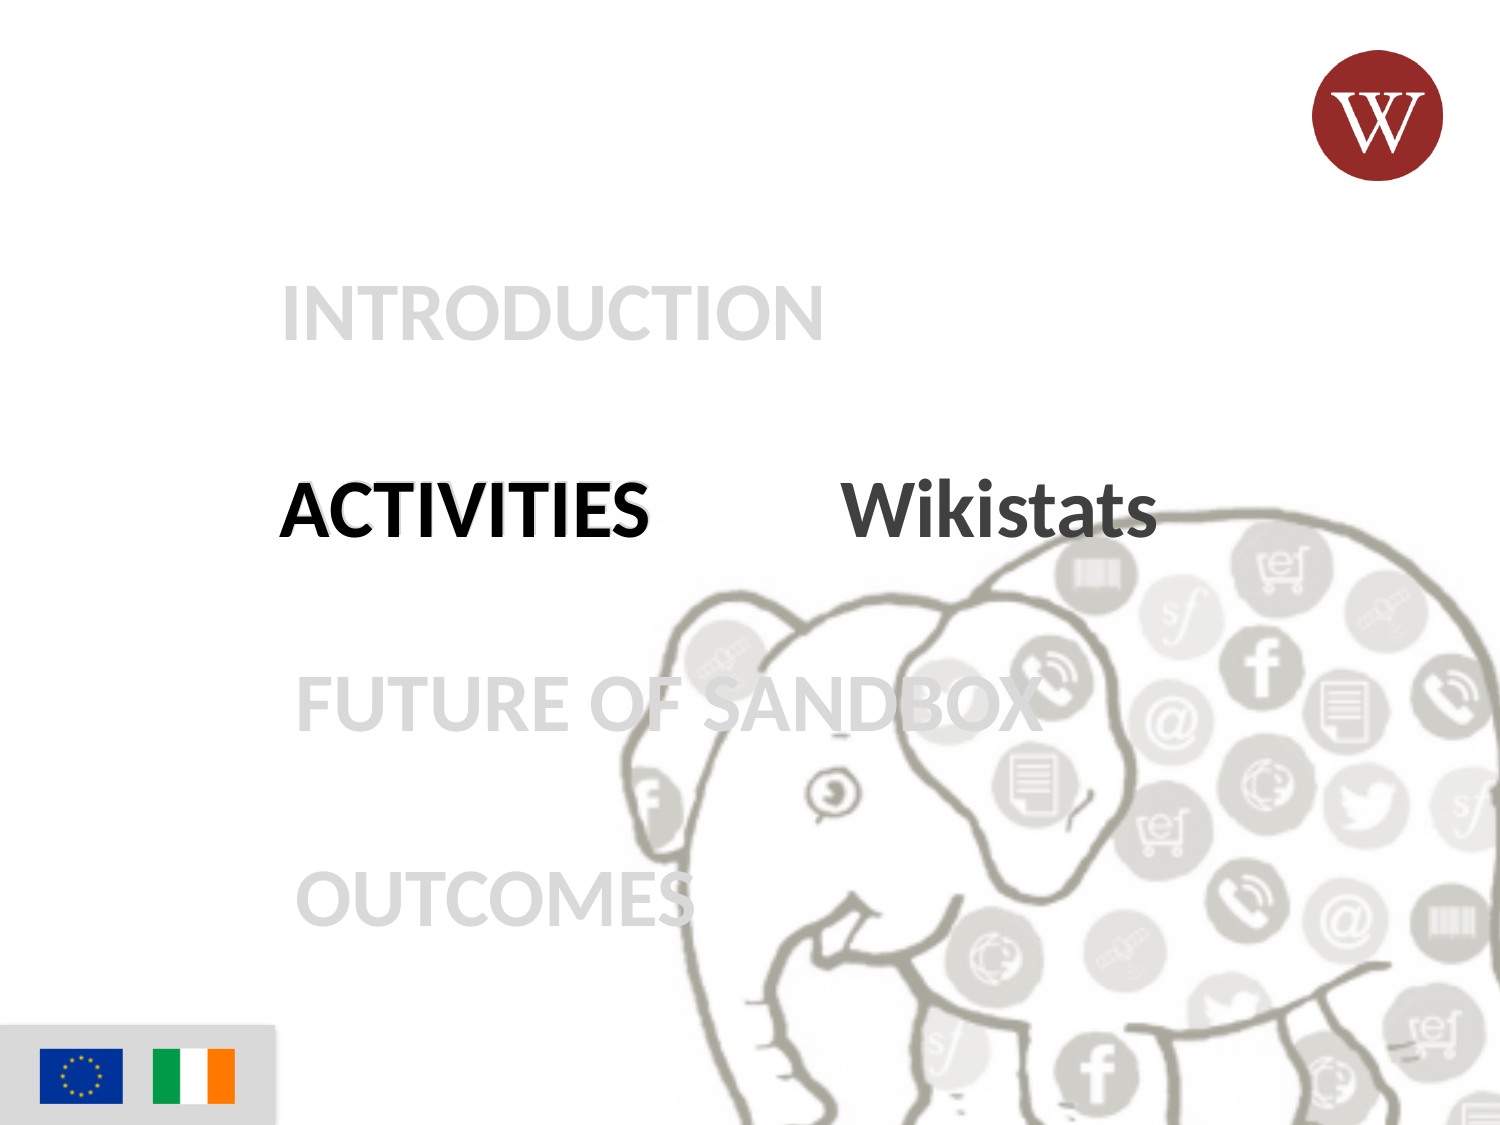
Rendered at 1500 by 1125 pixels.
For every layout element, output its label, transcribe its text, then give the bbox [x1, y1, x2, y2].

picture [149, 1032, 239, 1122]
picture [37, 1032, 126, 1122]
picture [1311, 49, 1444, 182]
text_box ACTIVITIES [265, 435, 913, 569]
text_box Wikistats [913, 435, 1200, 569]
text_box [0, 1024, 276, 1125]
